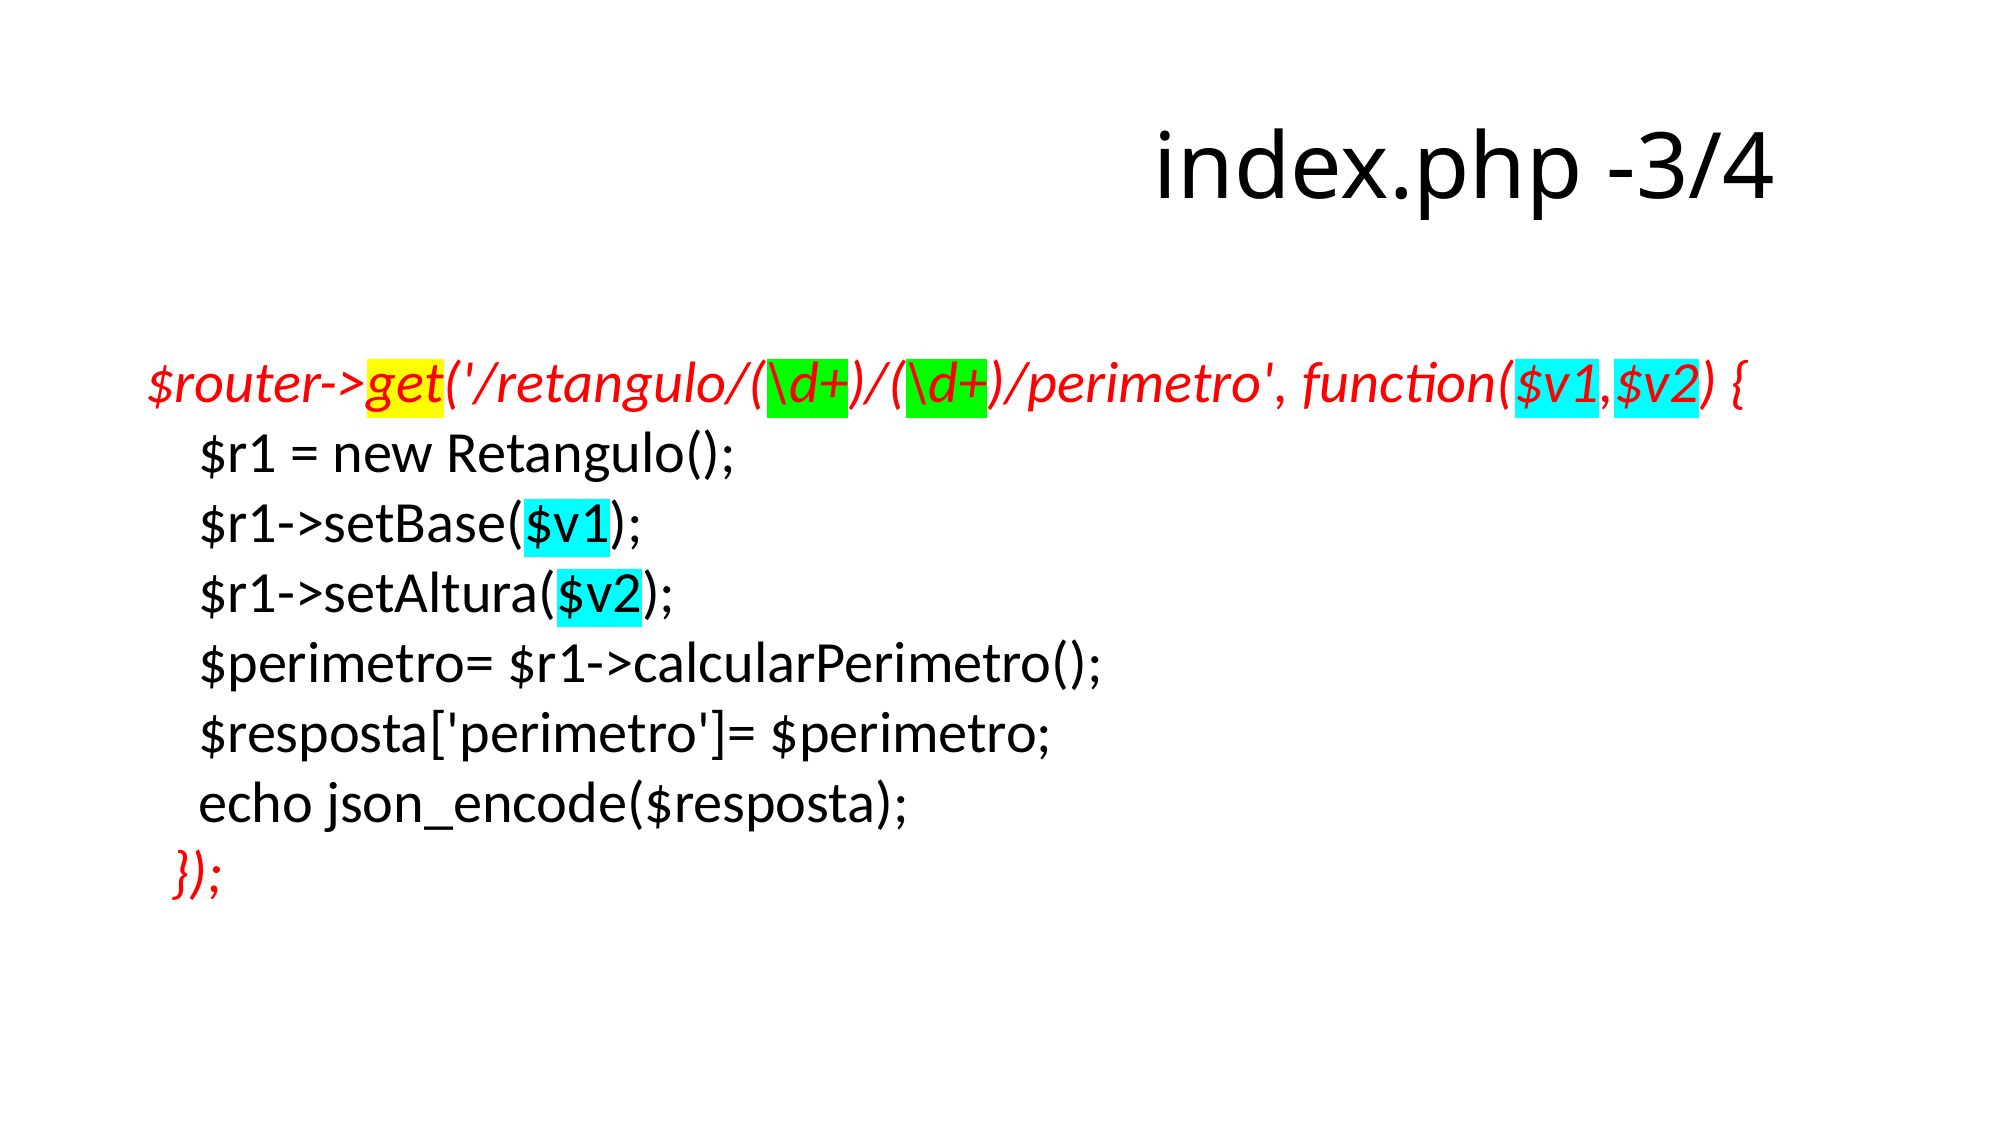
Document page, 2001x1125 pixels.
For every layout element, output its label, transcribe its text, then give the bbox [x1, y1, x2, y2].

title index.php -3/4 [1139, 59, 1863, 278]
text_box $router->get('/retangulo/(\d+)/(\d+)/perimetro', function($v1,$v2) { $r1 = new Retangulo(); $r1->setBase($v1); $r1->setAltura($v2); $perimetro= $r1->calcularPerimetro(); $resposta['perimetro']= $perimetro; echo json_encode($resposta); }); [130, 337, 1870, 982]
